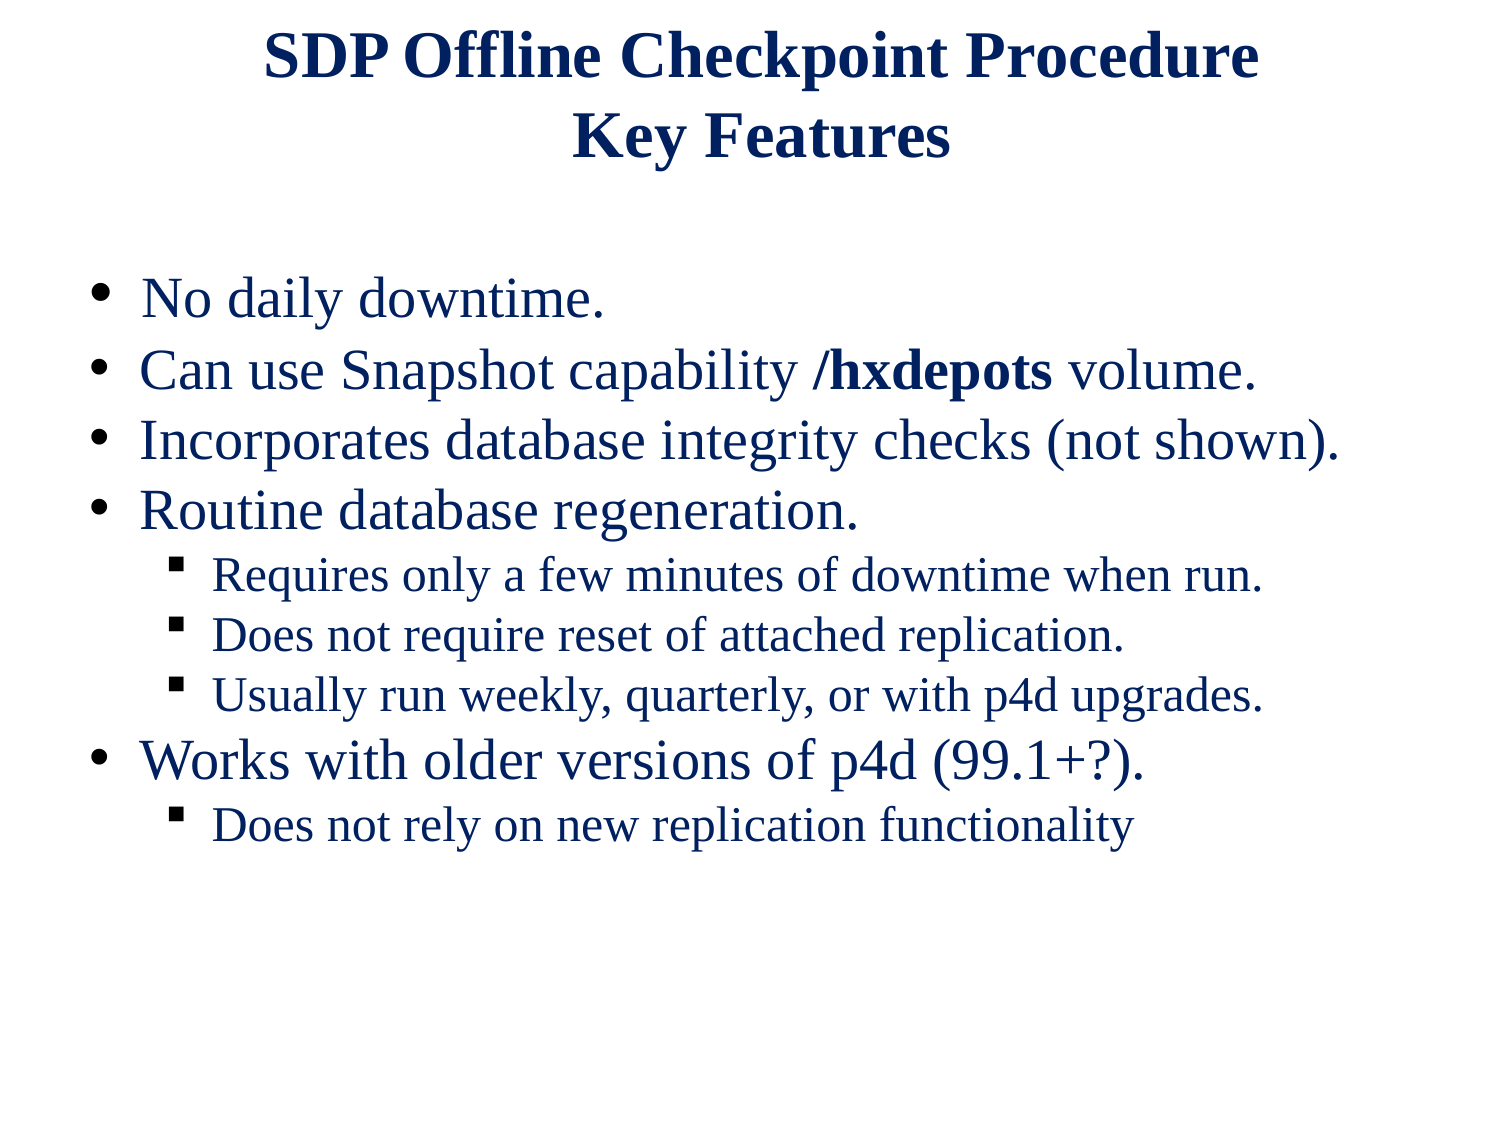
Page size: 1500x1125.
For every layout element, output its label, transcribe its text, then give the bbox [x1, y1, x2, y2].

text_box SDP Offline Checkpoint Procedure Key Features No daily downtime. Can use Snapshot capability /hxdepots volume. Incorporates database integrity checks (not shown). Routine database regeneration. Requires only a few minutes of downtime when run. Does not require reset of attached replication. Usually run weekly, quarterly, or with p4d upgrades. Works with older versions of p4d (99.1+?). Does not rely on new replication functionality [75, 3, 1450, 859]
